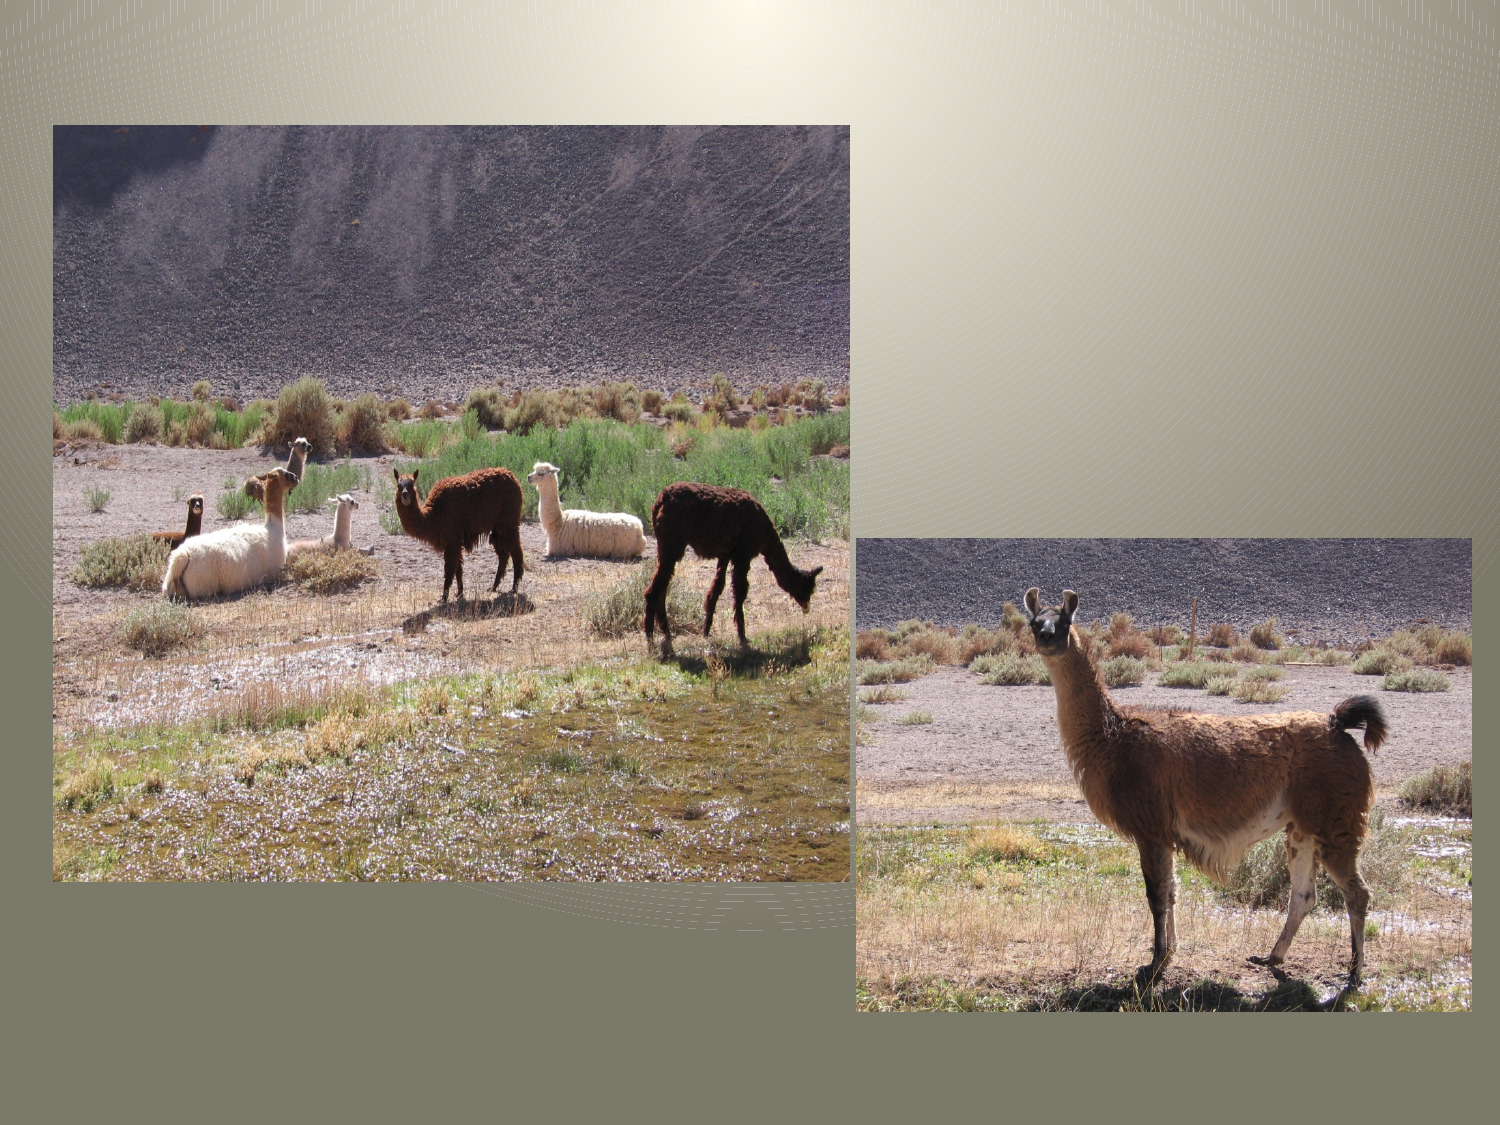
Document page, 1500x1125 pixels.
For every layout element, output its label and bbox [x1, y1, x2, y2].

picture [52, 125, 850, 882]
picture [855, 538, 1472, 1012]
text_box [41, 113, 1424, 905]
